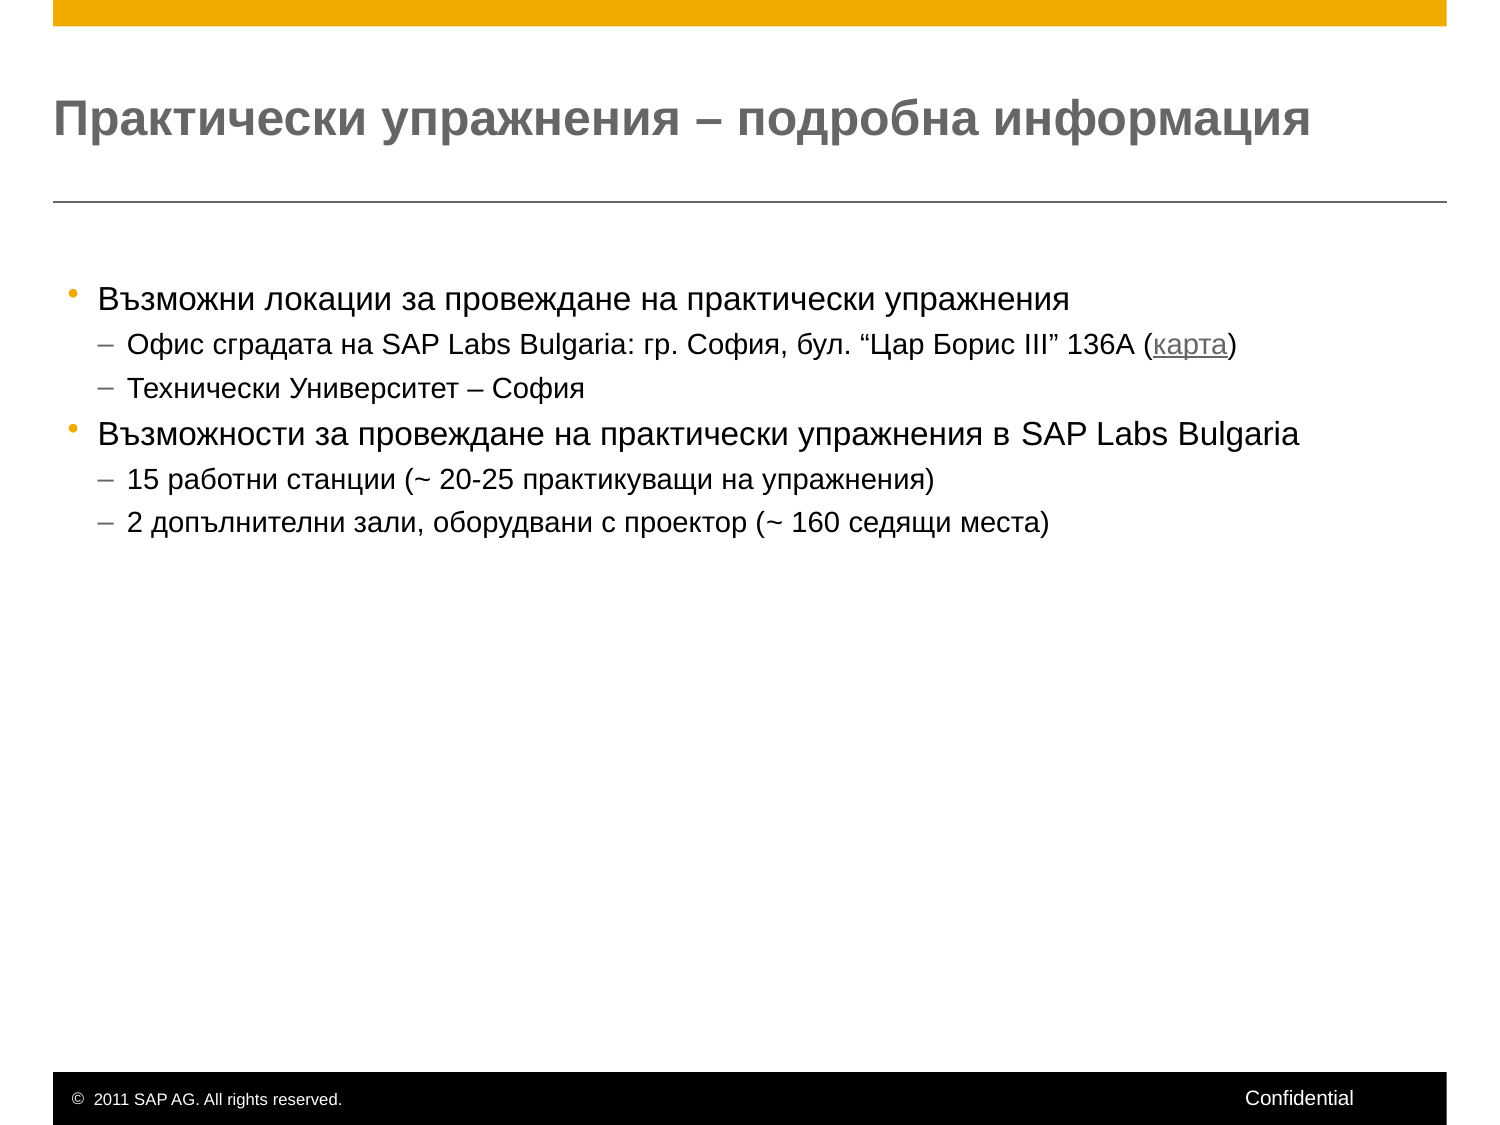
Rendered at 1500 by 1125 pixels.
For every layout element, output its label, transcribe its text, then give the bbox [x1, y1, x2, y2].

list Възможни локации за провеждане на практически упражнения Офис сградата на SAP Labs Bulgaria: гр. София, бул. “Цар Борис III” 136А (карта) Технически Университет – София Възможности за провеждане на практически упражнения в SAP Labs Bulgaria 15 работни станции (~ 20-25 практикуващи на упражнения) 2 допълнителни зали, оборудвани с проектор (~ 160 седящи места) [53, 277, 1447, 998]
title Практически упражнения – подробна информация [53, 53, 1447, 178]
